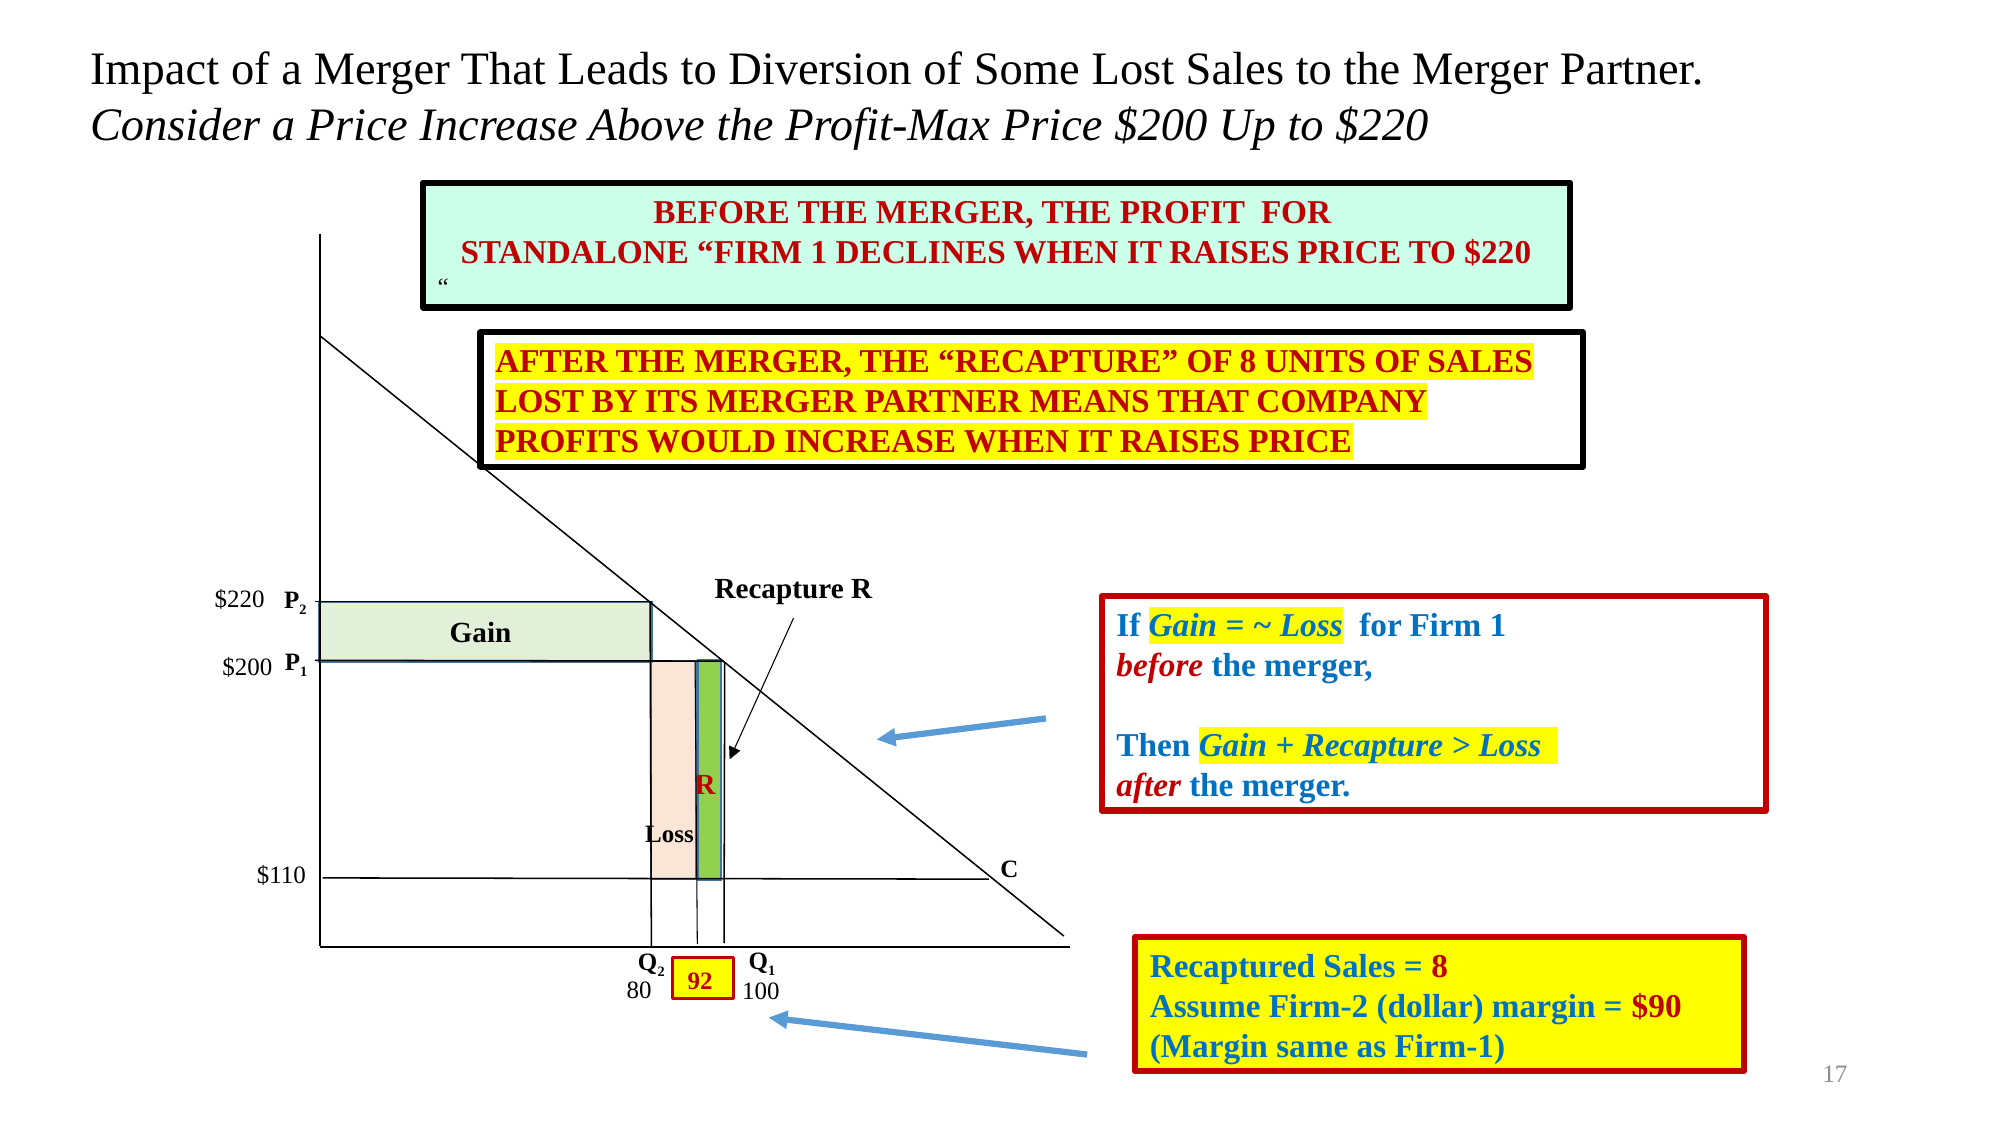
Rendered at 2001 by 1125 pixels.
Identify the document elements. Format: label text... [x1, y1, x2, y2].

text_box AFTER THE MERGER, THE “RECAPTURE” OF 8 UNITS OF SALES LOST BY ITS MERGER PARTNER MEANS THAT COMPANY PROFITS WOULD INCREASE WHEN IT RAISES PRICE [1071, 332, 1583, 467]
slide_number 17 [1412, 1042, 1863, 1103]
text_box If Gain = ~ Loss for Firm 1 before the merger, Then Gain + Recapture > Loss after the merger. [1101, 596, 1766, 811]
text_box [199, 233, 1071, 1019]
text_box BEFORE THE MERGER, THE PROFIT FOR STANDALONE “FIRM 1 DECLINES WHEN IT RAISES PRICE TO $220 “ [422, 182, 1571, 308]
text_box Impact of a Merger That Leads to Diversion of Some Lost Sales to the Merger Partner. Consider a Price Increase Above the Profit-Max Price $200 Up to $220 [75, 0, 1801, 193]
text_box Recaptured Sales = 8 Assume Firm-2 (dollar) margin = $90 (Margin same as Firm-1) [1134, 936, 1744, 1072]
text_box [768, 1017, 1088, 1055]
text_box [876, 718, 1046, 740]
